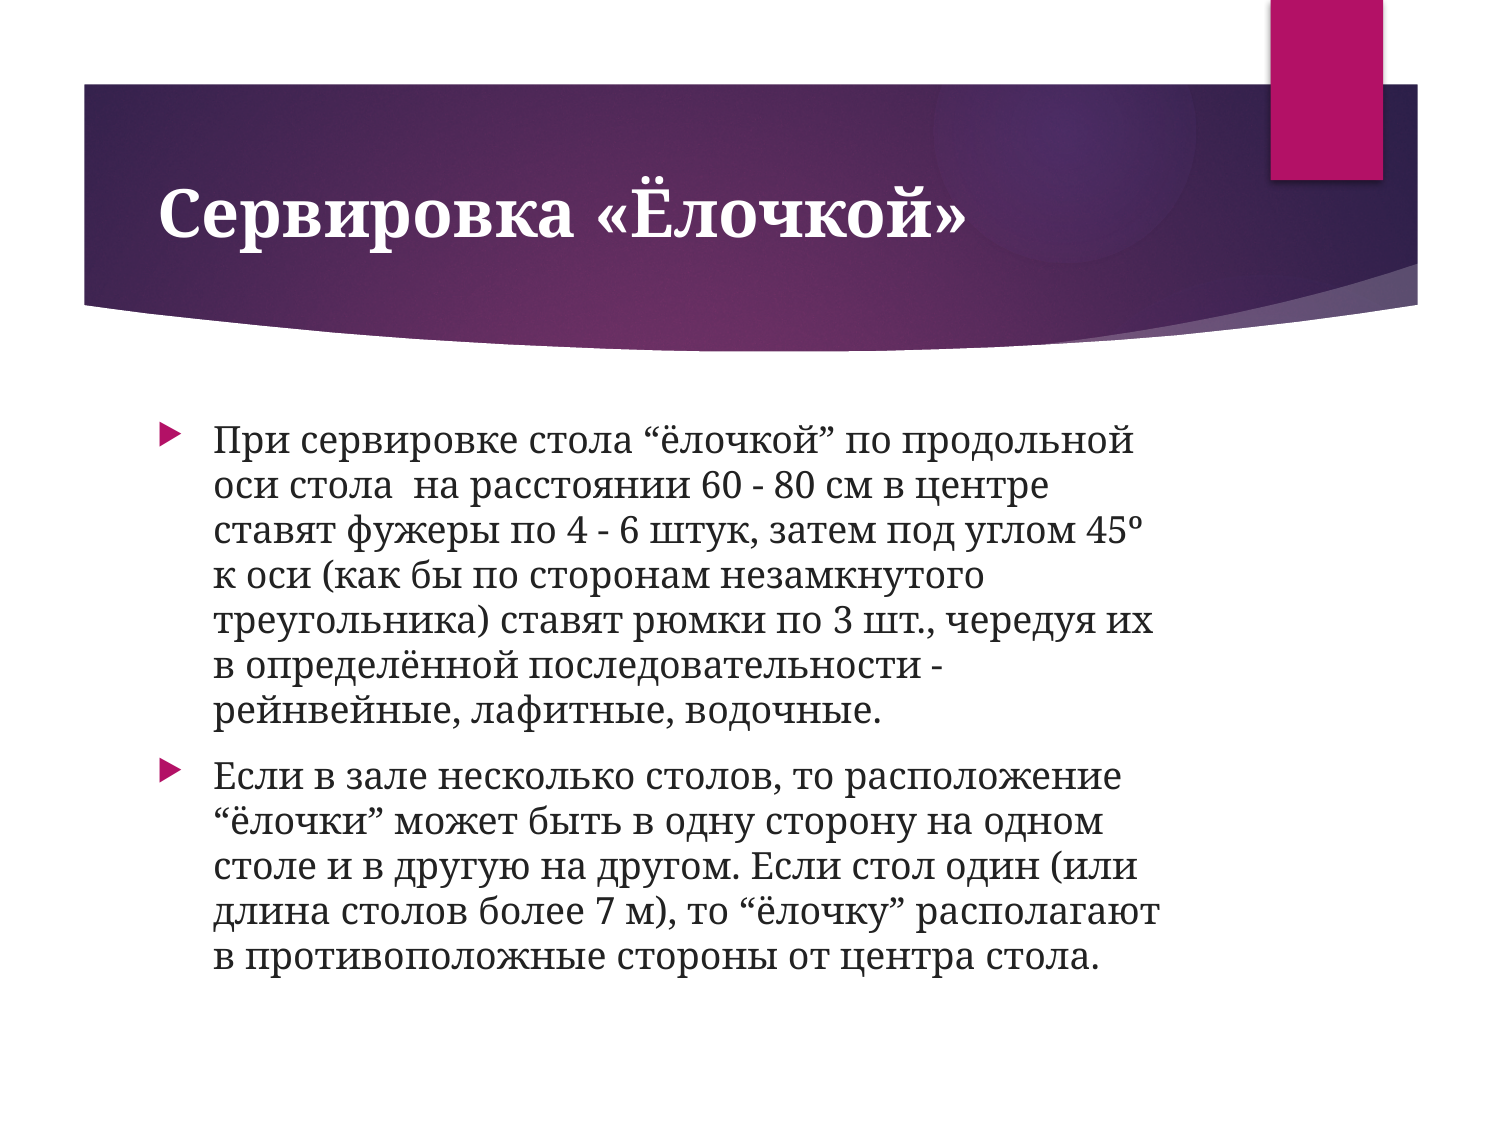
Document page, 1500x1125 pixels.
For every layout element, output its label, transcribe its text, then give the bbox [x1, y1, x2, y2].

list При сервировке стола “ёлочкой” по продольной оси стола на расстоянии 60 - 80 см в центре ставят фужеры по 4 - 6 штук, затем под углом 45º к оси (как бы по сторонам незамкнутого треугольника) ставят рюмки по 3 шт., чередуя их в определённой последовательности - рейнвейные, лафитные, водочные. Если в зале несколько столов, то расположение “ёлочки” может быть в одну сторону на одном столе и в другую на другом. Если стол один (или длина столов более 7 м), то “ёлочку” располагают в противоположные стороны от центра стола. [141, 408, 1183, 988]
title Сервировка «Ёлочкой» [142, 152, 1183, 269]
